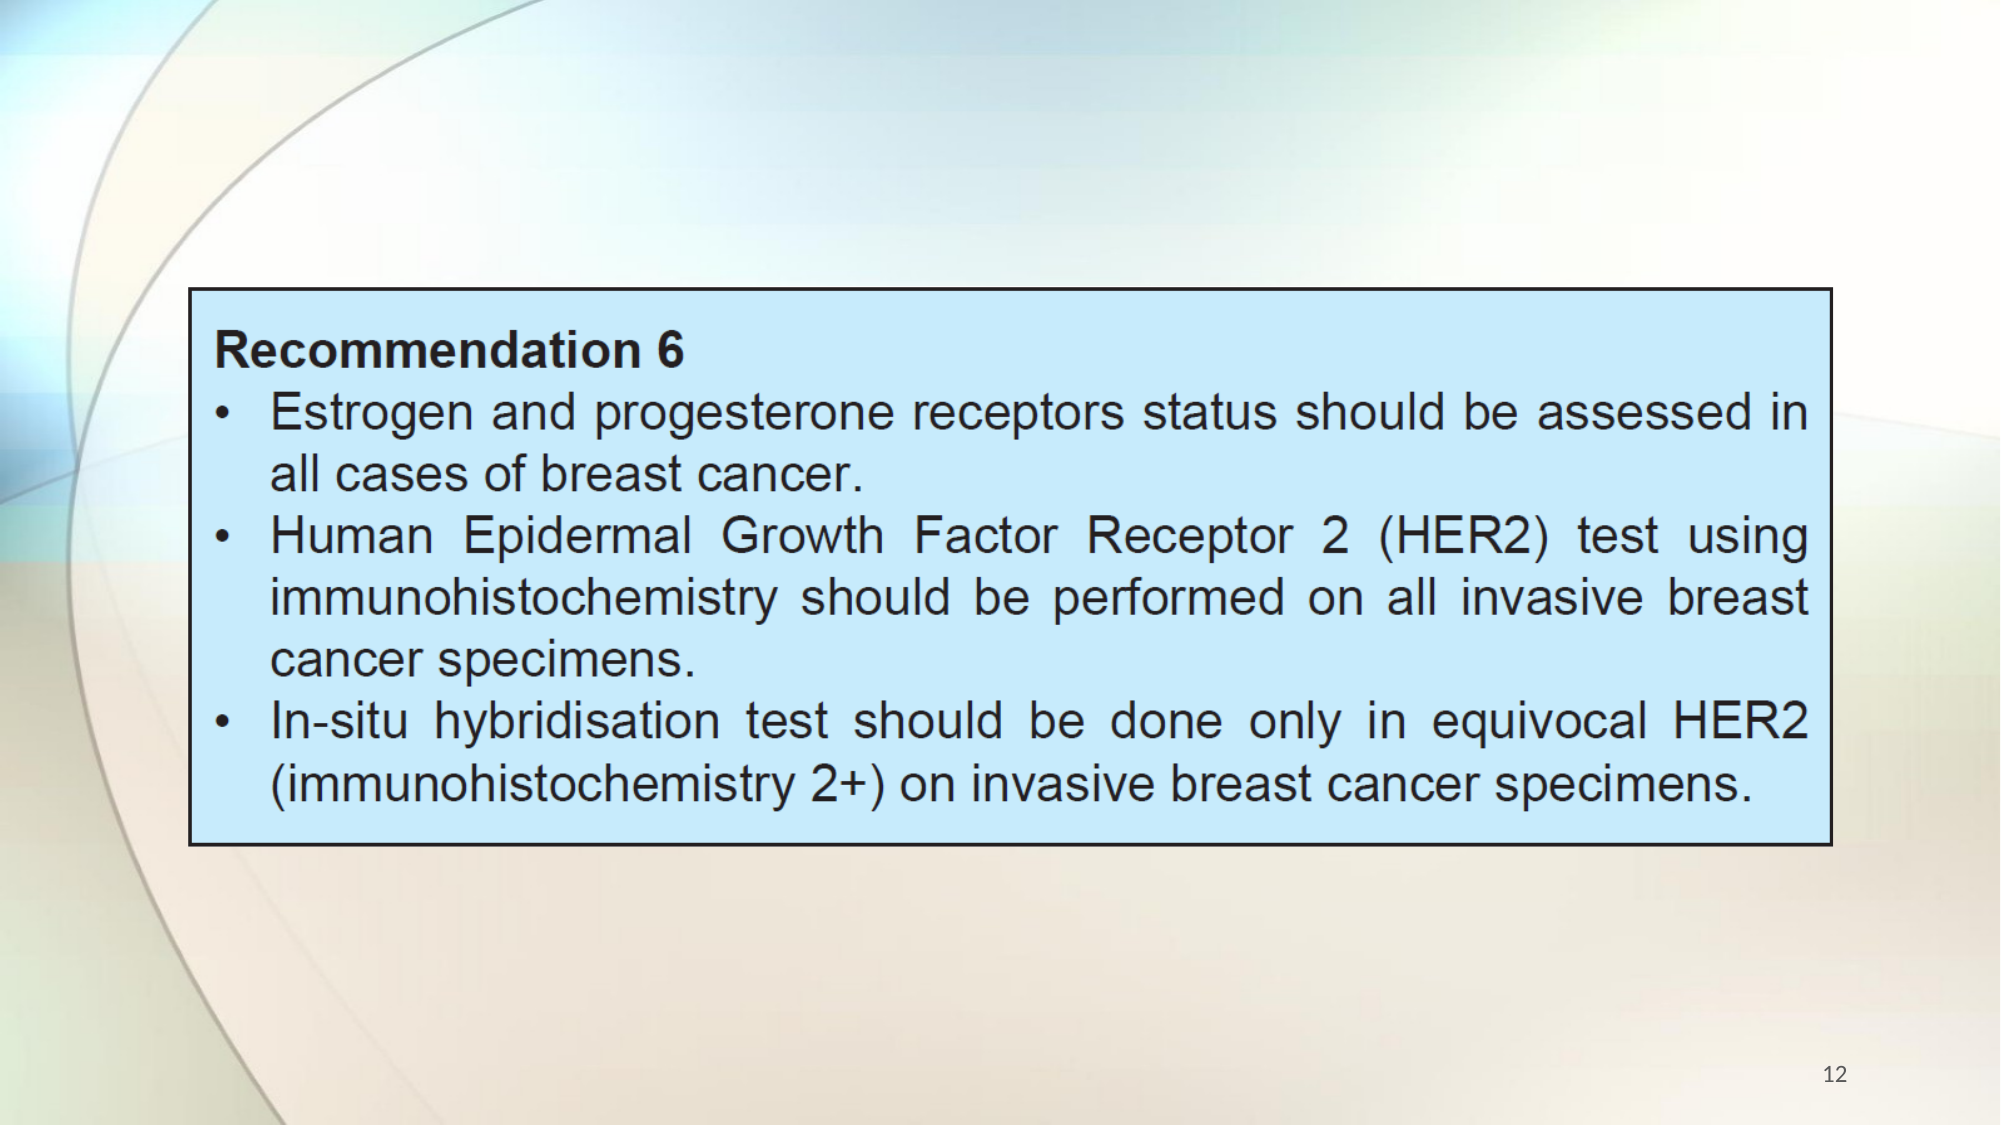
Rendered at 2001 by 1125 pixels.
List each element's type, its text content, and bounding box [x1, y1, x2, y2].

picture [0, 0, 2001, 1125]
slide_number 12 [1325, 1042, 1863, 1103]
